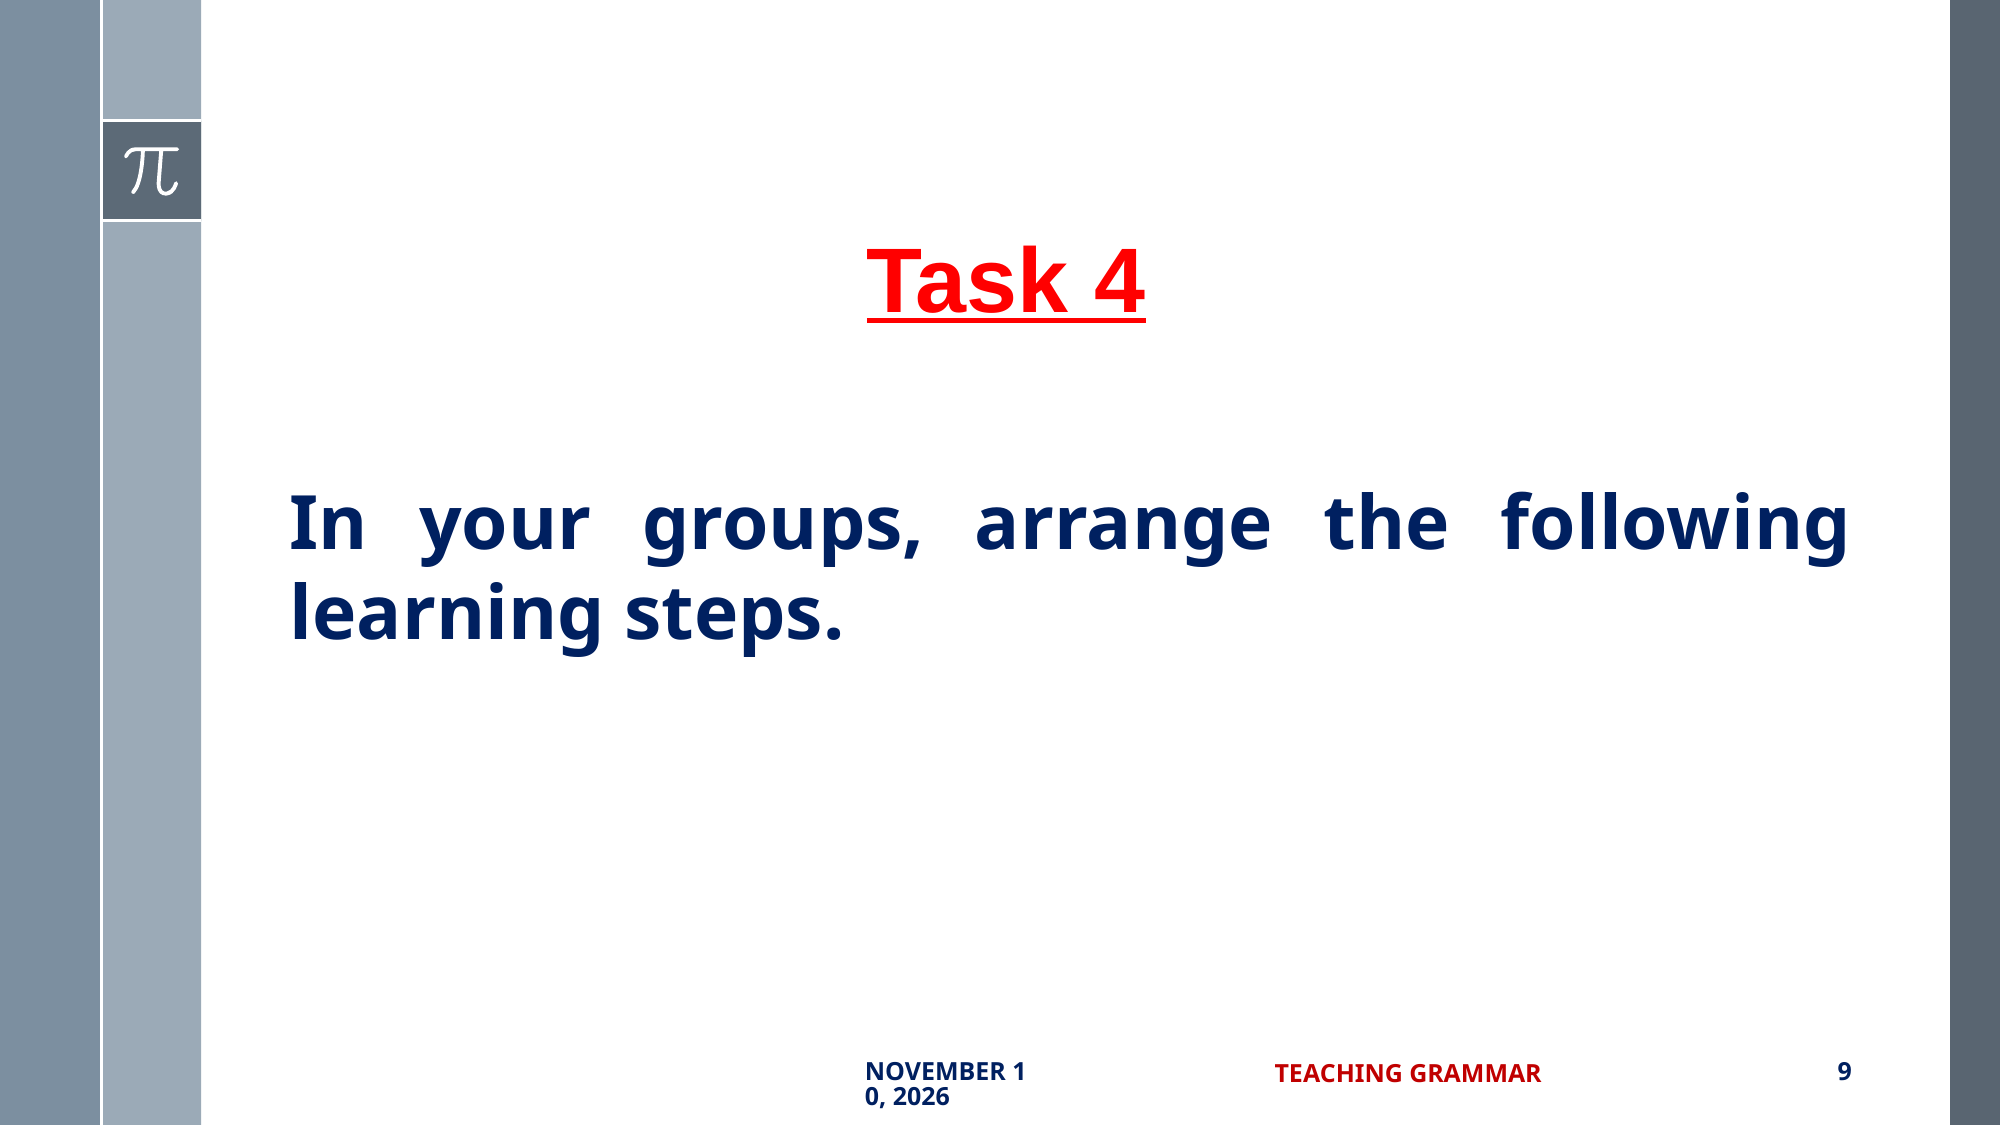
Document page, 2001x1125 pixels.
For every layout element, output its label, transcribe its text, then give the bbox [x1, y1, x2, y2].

text_box In your groups, arrange the following learning steps. [274, 467, 1867, 663]
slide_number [849, 1042, 1050, 1103]
footer Teaching Grammar [1082, 1042, 1735, 1103]
text_box Task 4 [824, 226, 1188, 341]
slide_number 9 [1766, 1042, 1867, 1103]
